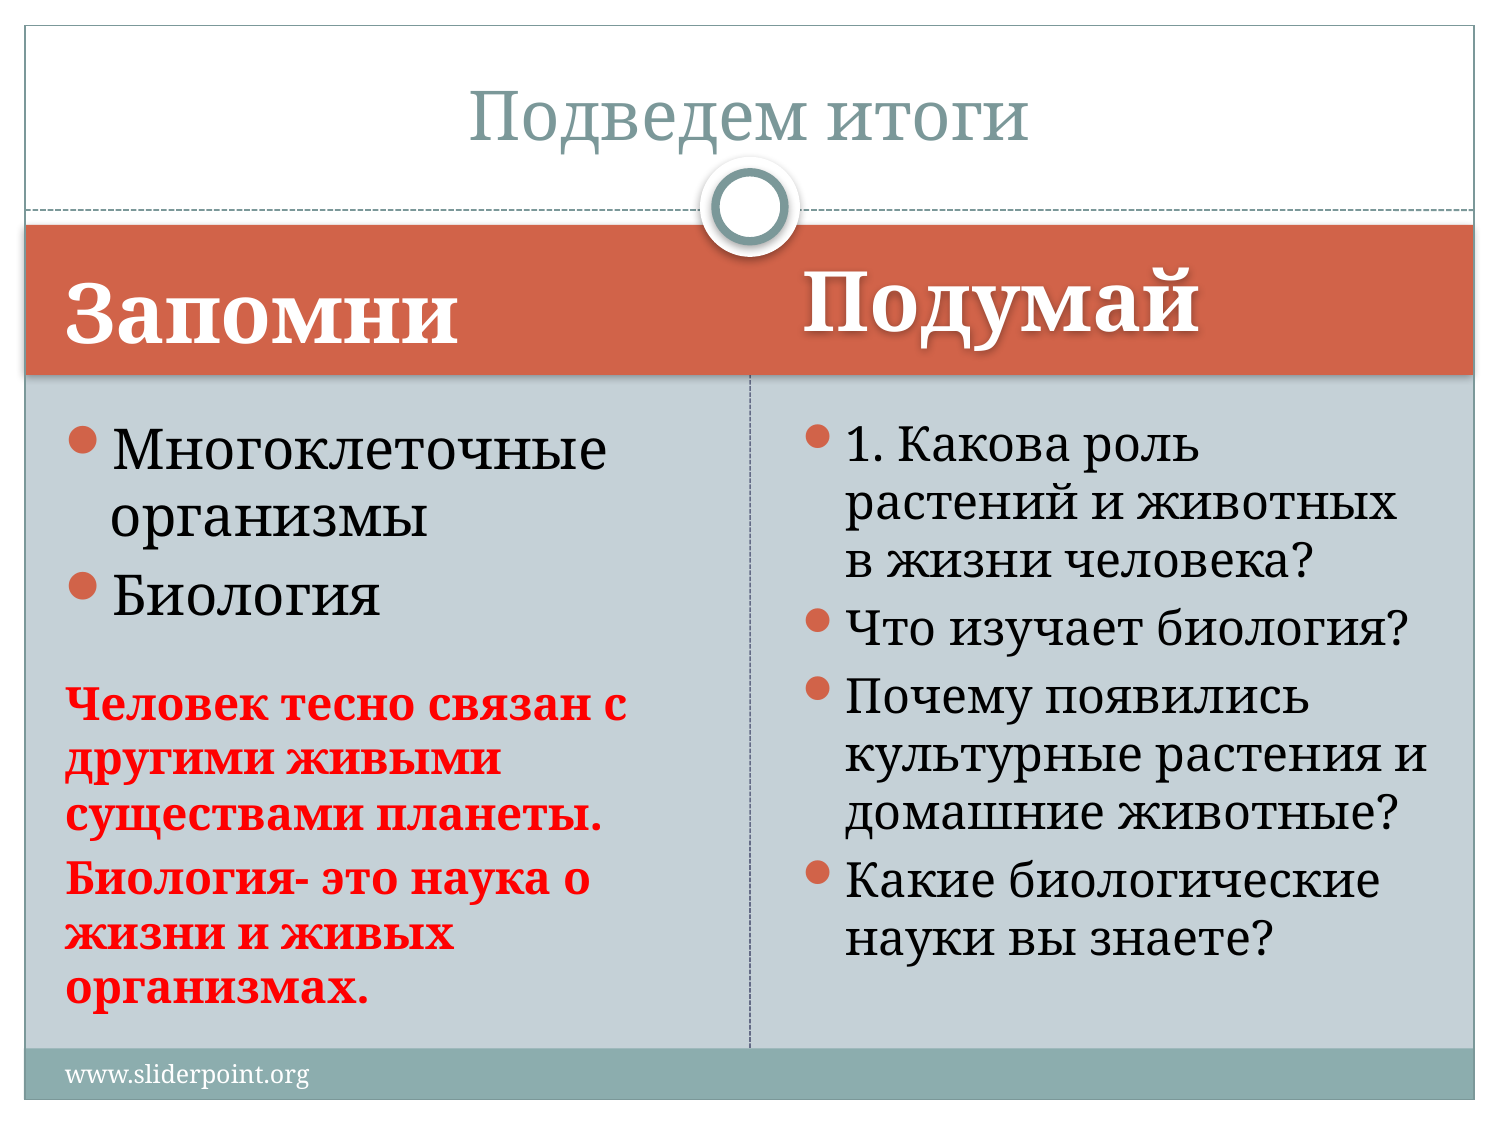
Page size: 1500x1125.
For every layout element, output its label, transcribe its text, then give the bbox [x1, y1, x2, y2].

list 1. Какова роль растений и животных в жизни человека? Что изучает биология? Почему появились культурные растения и домашние животные? Какие биологические науки вы знаете? [787, 405, 1450, 1033]
list Многоклеточные организмы Биология [50, 405, 713, 675]
list Человек тесно связан с другими живыми существами планеты. Биология- это наука о жизни и живых организмах. [49, 661, 726, 1026]
text_box Подумай [787, 237, 1451, 358]
list Запомни [48, 249, 714, 371]
footer www.sliderpoint.org [50, 1051, 638, 1112]
title Подведем итоги [49, 37, 1450, 162]
